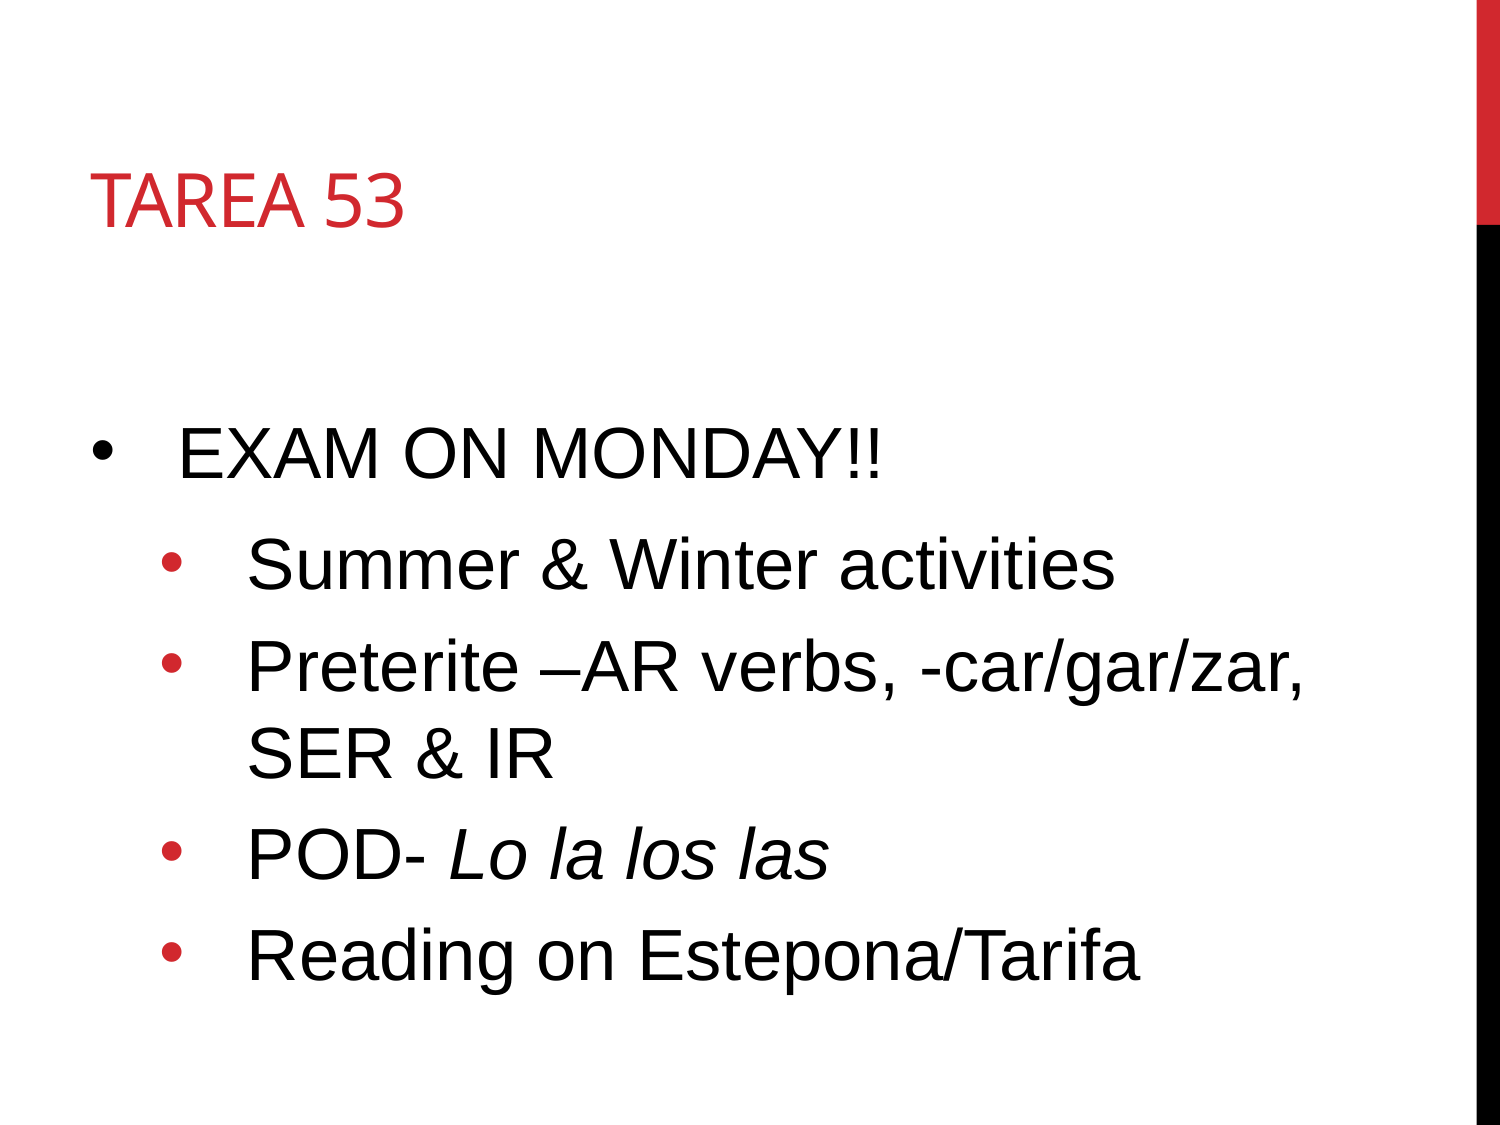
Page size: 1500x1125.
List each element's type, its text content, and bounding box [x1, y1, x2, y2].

list EXAM ON MONDAY!! Summer & Winter activities Preterite –AR verbs, -car/gar/zar, SER & IR POD- Lo la los las Reading on Estepona/Tarifa [75, 287, 1325, 1005]
title TARea 53 [75, 25, 1025, 250]
